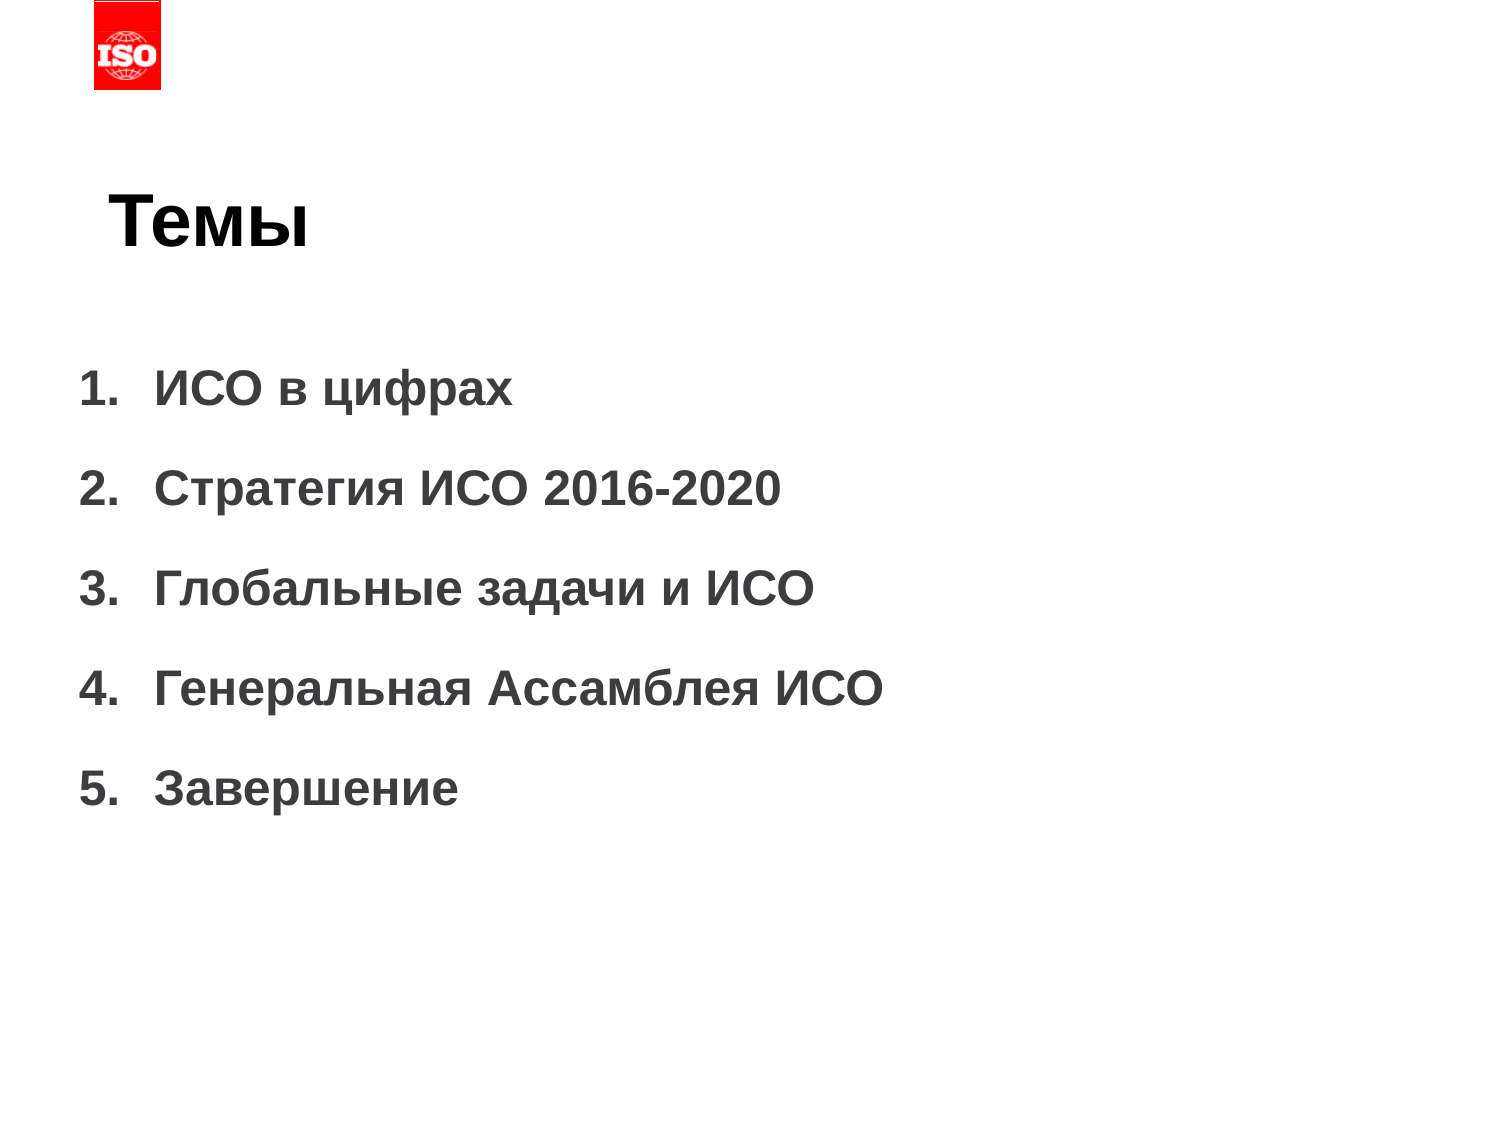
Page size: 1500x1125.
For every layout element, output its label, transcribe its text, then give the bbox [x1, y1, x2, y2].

title Темы [93, 145, 1407, 288]
list ИСО в цифрах Стратегия ИСО 2016-2020 Глобальные задачи и ИСО Генеральная Ассамблея ИСО Завершение [78, 325, 1392, 1027]
